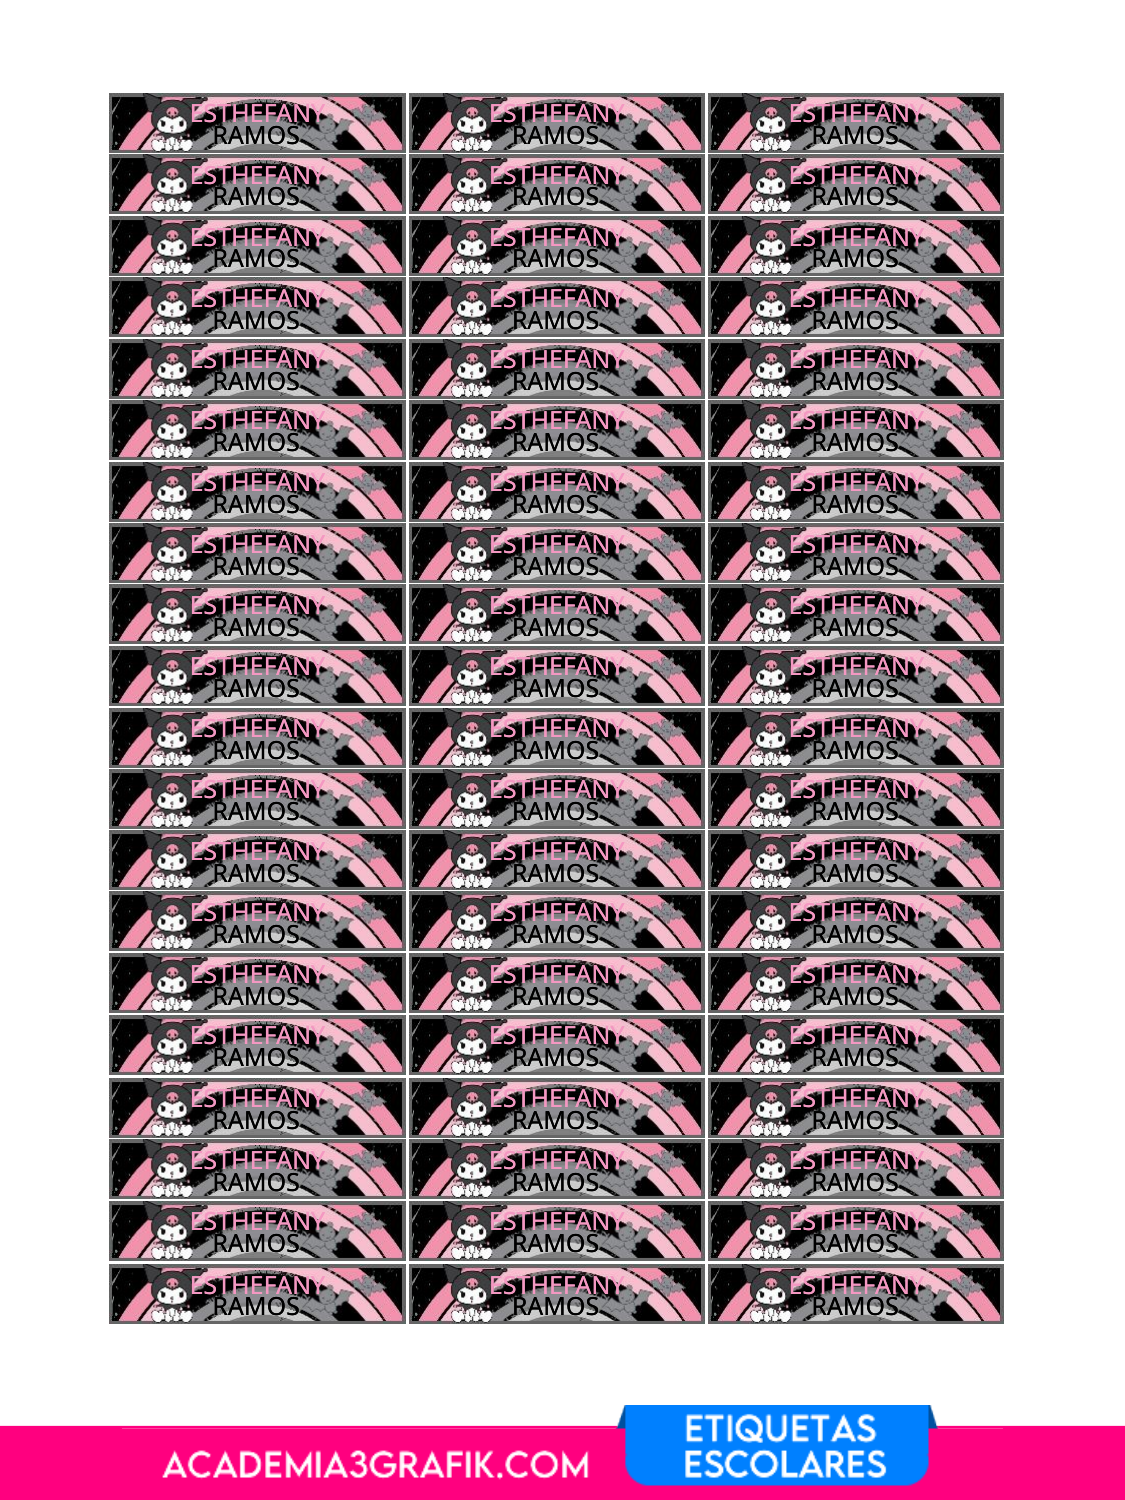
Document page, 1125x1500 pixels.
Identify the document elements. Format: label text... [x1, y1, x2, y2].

picture [708, 1139, 1004, 1199]
picture [409, 891, 705, 951]
picture [109, 1264, 406, 1324]
picture [708, 462, 1004, 522]
picture [708, 953, 1004, 1013]
picture [409, 1264, 705, 1324]
picture [109, 891, 406, 951]
picture [708, 1264, 1004, 1324]
text_box RAMOS [796, 1324, 914, 1329]
picture [708, 1078, 1004, 1138]
picture [109, 339, 406, 399]
picture [109, 400, 406, 460]
picture [708, 93, 1004, 153]
picture [109, 523, 406, 583]
picture [708, 708, 1004, 768]
picture [708, 1015, 1004, 1075]
picture [409, 830, 705, 890]
picture [109, 708, 406, 768]
picture [708, 891, 1004, 951]
picture [409, 462, 705, 522]
picture [109, 769, 406, 829]
picture [109, 646, 406, 706]
picture [708, 523, 1004, 583]
picture [409, 277, 705, 337]
picture [409, 400, 705, 460]
picture [109, 953, 406, 1013]
text_box RAMOS [497, 1324, 615, 1329]
picture [708, 339, 1004, 399]
picture [409, 1078, 705, 1138]
picture [109, 93, 406, 153]
picture [409, 708, 705, 768]
picture [409, 93, 705, 153]
picture [409, 154, 705, 214]
picture [708, 400, 1004, 460]
picture [109, 216, 406, 276]
picture [109, 1015, 406, 1075]
picture [109, 1139, 406, 1199]
picture [109, 1201, 406, 1261]
picture [409, 1139, 705, 1199]
picture [708, 830, 1004, 890]
picture [708, 769, 1004, 829]
picture [409, 339, 705, 399]
picture [109, 154, 406, 214]
picture [109, 830, 406, 890]
picture [109, 1078, 406, 1138]
picture [409, 769, 705, 829]
picture [409, 216, 705, 276]
picture [708, 646, 1004, 706]
picture [409, 953, 705, 1013]
picture [409, 584, 705, 644]
picture [708, 216, 1004, 276]
picture [708, 584, 1004, 644]
picture [708, 1201, 1004, 1261]
picture [109, 462, 406, 522]
picture [109, 584, 406, 644]
picture [409, 1015, 705, 1075]
picture [708, 154, 1004, 214]
text_box RAMOS [197, 1324, 315, 1329]
picture [409, 523, 705, 583]
picture [708, 277, 1004, 337]
picture [409, 1201, 705, 1261]
picture [122, 1405, 1003, 1500]
picture [109, 277, 406, 337]
picture [409, 646, 705, 706]
